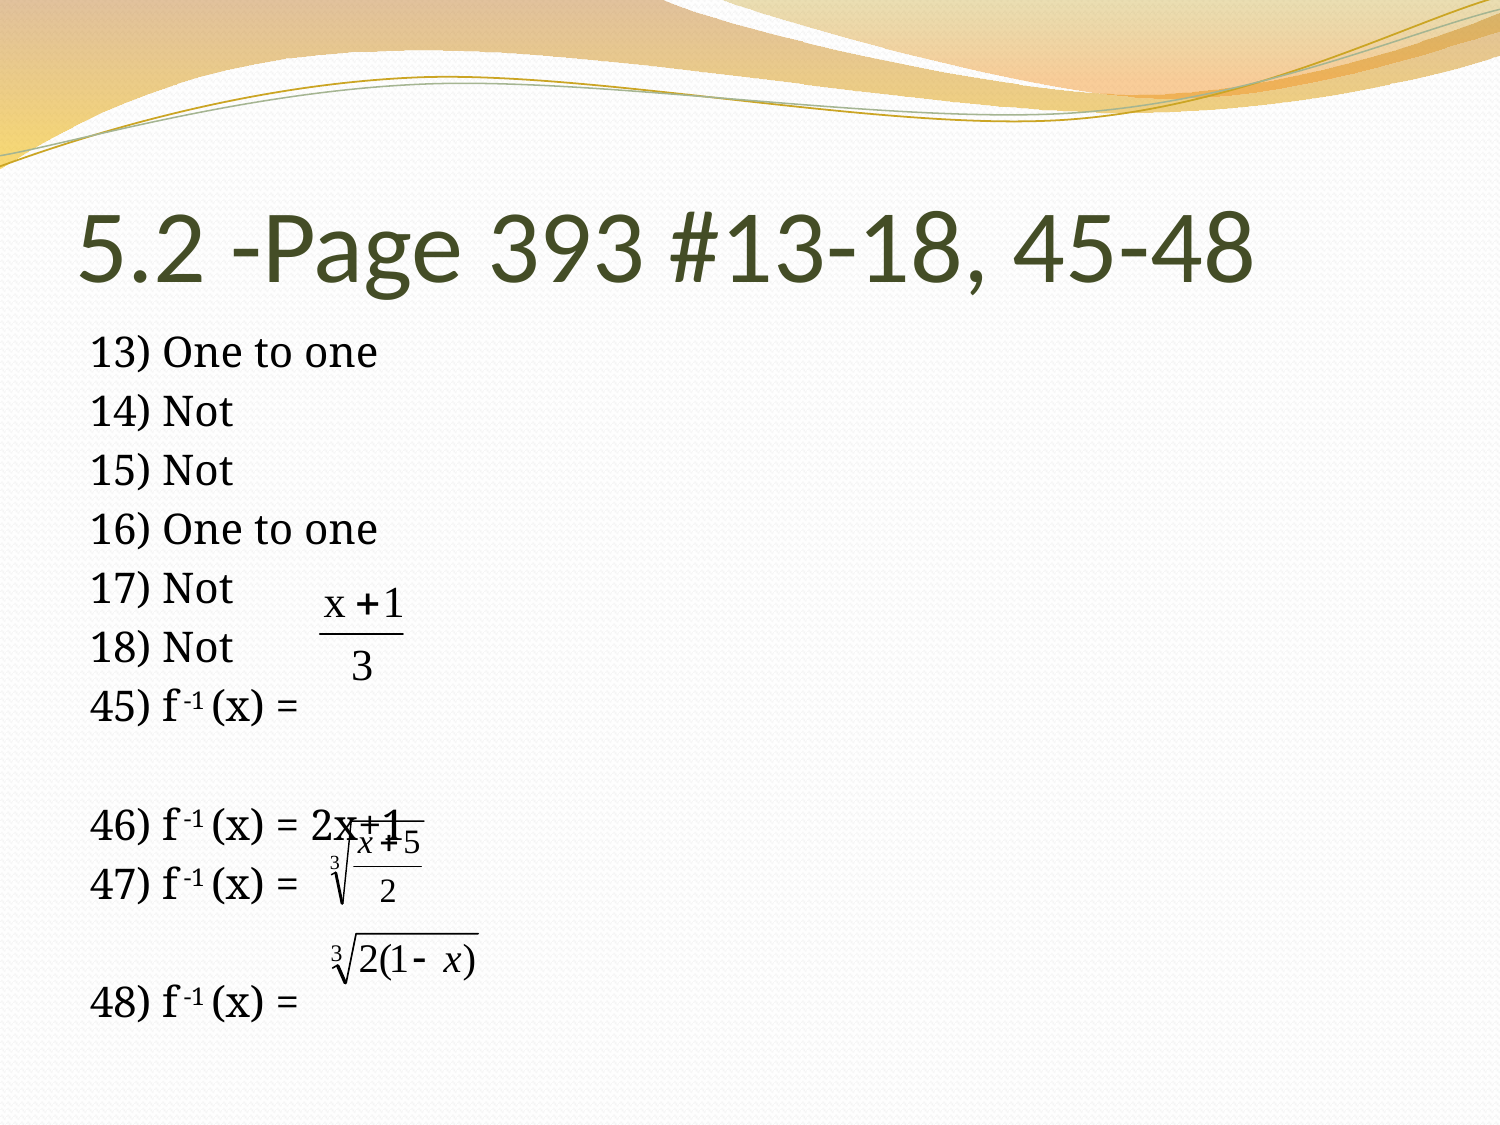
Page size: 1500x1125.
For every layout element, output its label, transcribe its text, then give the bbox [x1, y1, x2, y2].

list 13) One to one 14) Not 15) Not 16) One to one 17) Not 18) Not 45) f -1 (x) = 46) f -1 (x) = 2x+1 47) f -1 (x) = 48) f -1 (x) = [75, 317, 1425, 1038]
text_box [312, 574, 413, 690]
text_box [324, 812, 431, 913]
text_box [317, 925, 494, 1005]
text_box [324, 924, 488, 993]
text_box [305, 576, 420, 702]
text_box [317, 813, 436, 924]
title 5.2 -Page 393 #13-18, 45-48 [75, 115, 1425, 303]
